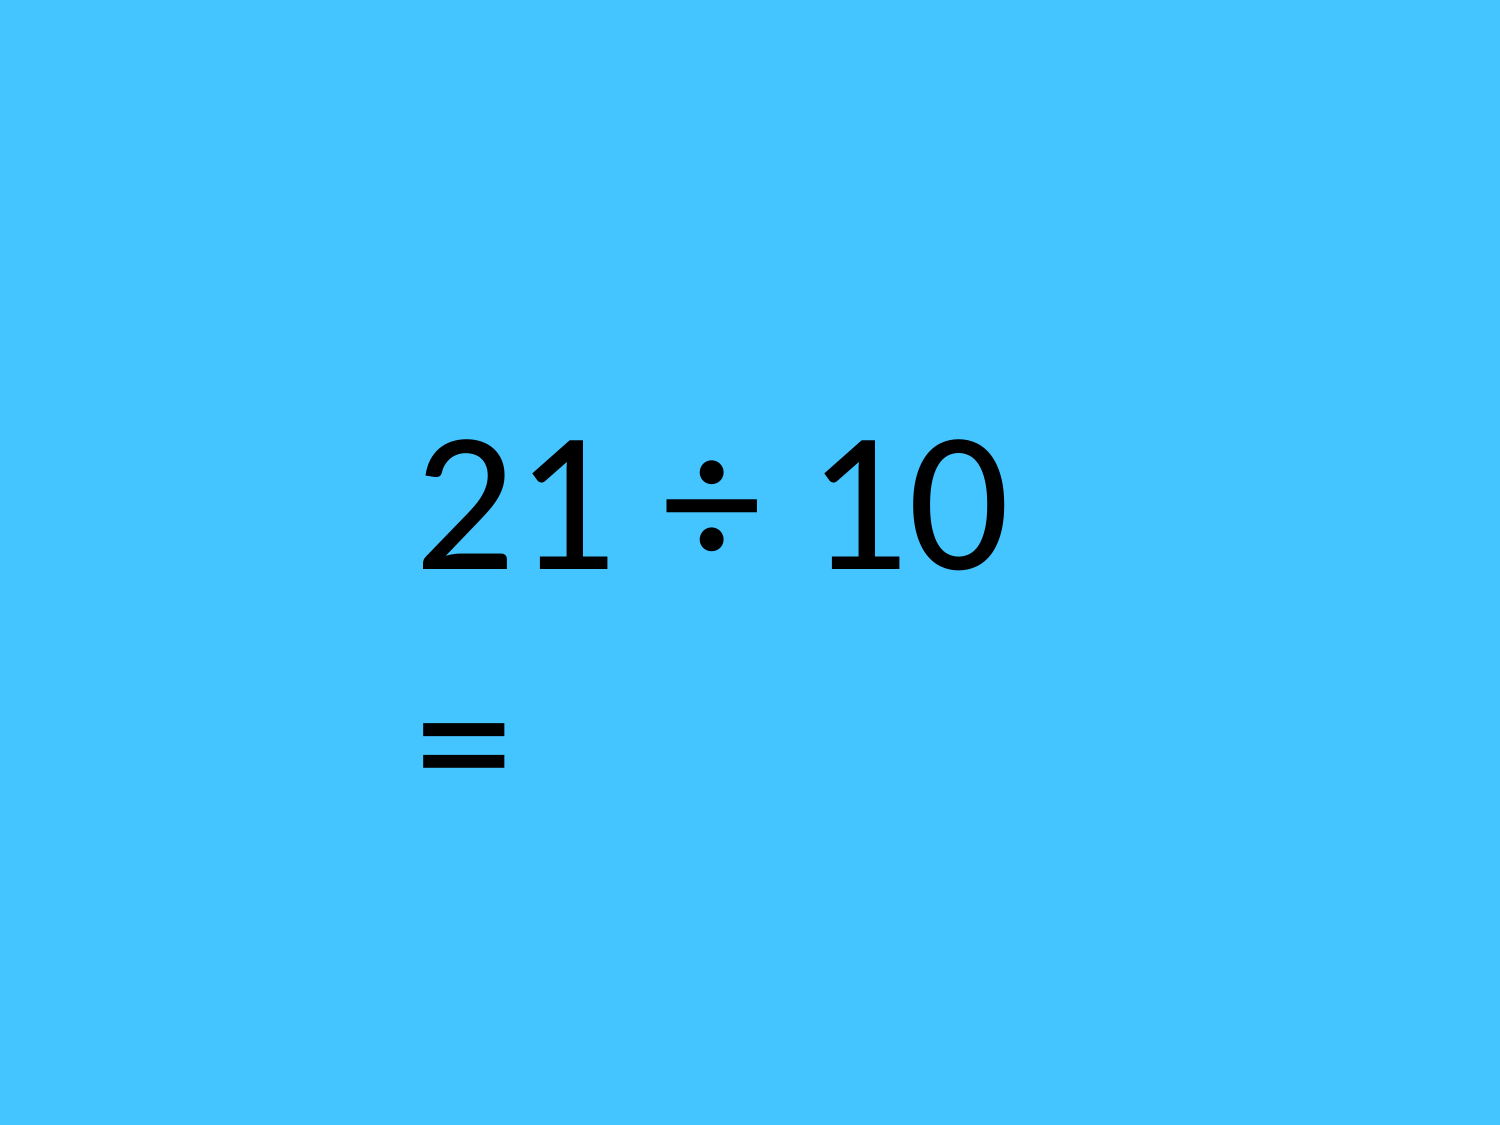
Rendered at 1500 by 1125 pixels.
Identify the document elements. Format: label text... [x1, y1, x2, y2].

text_box 21 ÷ 10 = [399, 362, 1138, 858]
